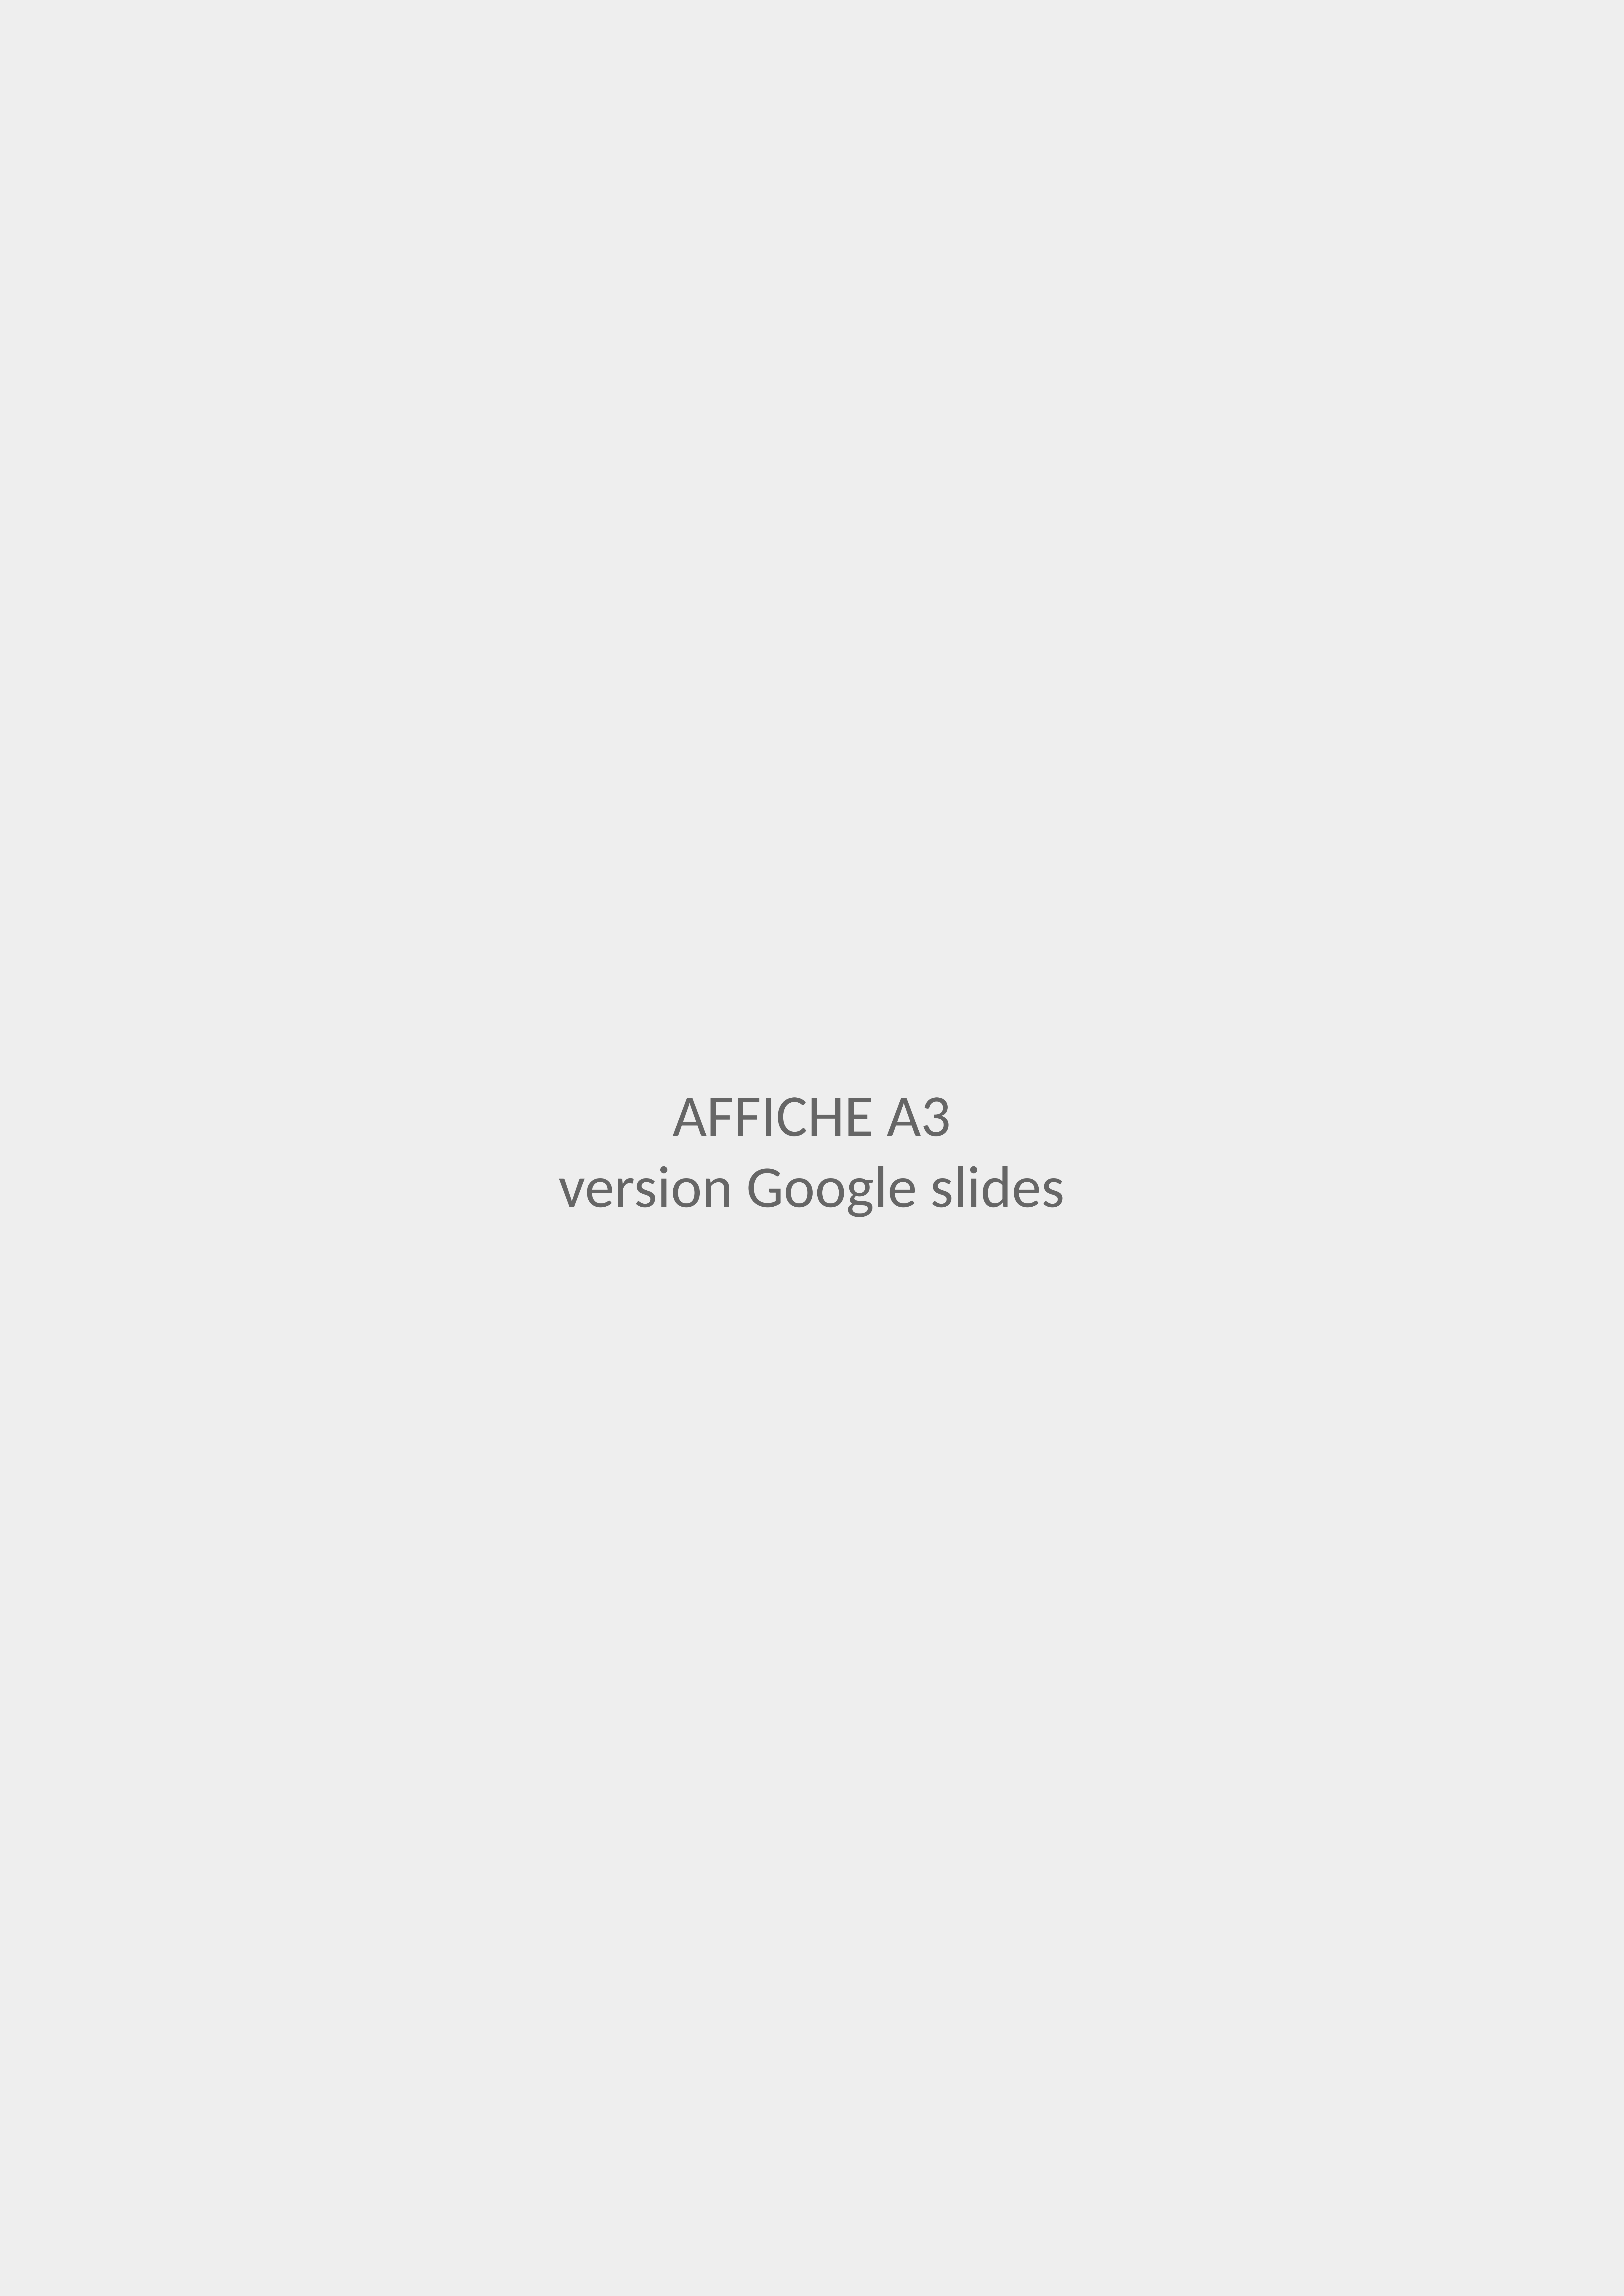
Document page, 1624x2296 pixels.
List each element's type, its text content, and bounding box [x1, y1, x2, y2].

text_box AFFICHE A3 version Google slides [534, 914, 1090, 1382]
